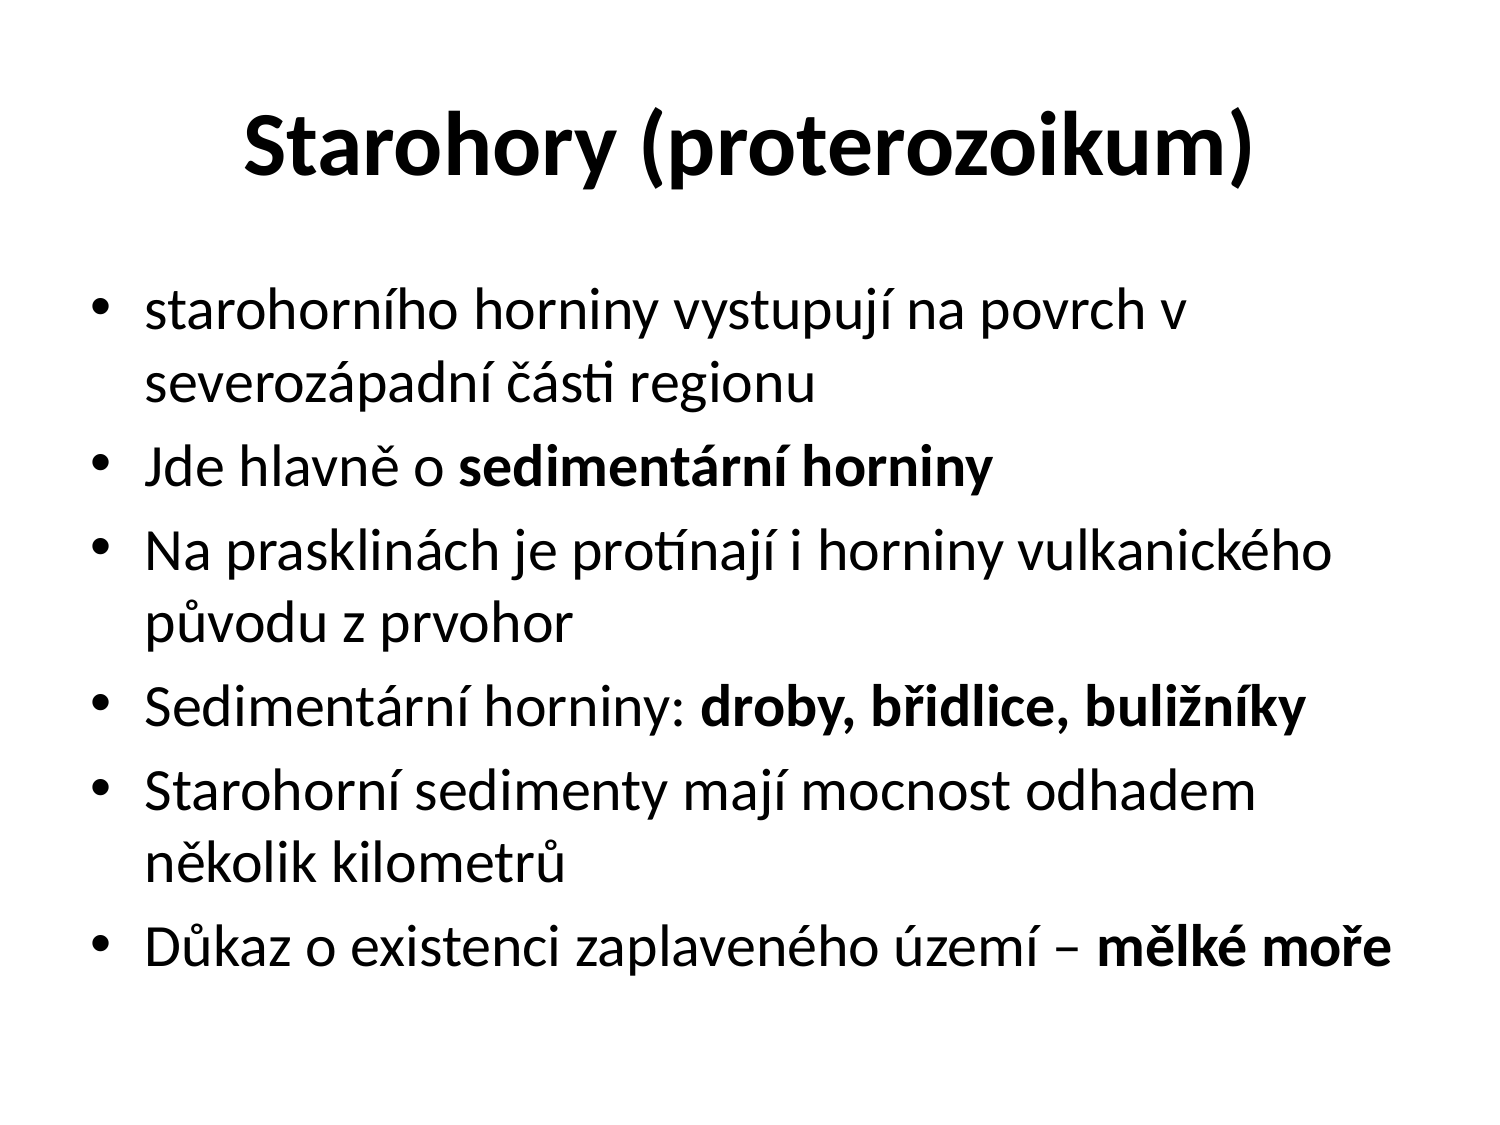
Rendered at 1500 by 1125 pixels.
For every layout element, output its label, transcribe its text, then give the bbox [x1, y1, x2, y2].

title Starohory (proterozoikum) [75, 45, 1425, 233]
list starohorního horniny vystupují na povrch v severozápadní části regionu Jde hlavně o sedimentární horniny Na prasklinách je protínají i horniny vulkanického původu z prvohor Sedimentární horniny: droby, břidlice, buližníky Starohorní sedimenty mají mocnost odhadem několik kilometrů Důkaz o existenci zaplaveného území – mělké moře [75, 262, 1425, 1005]
